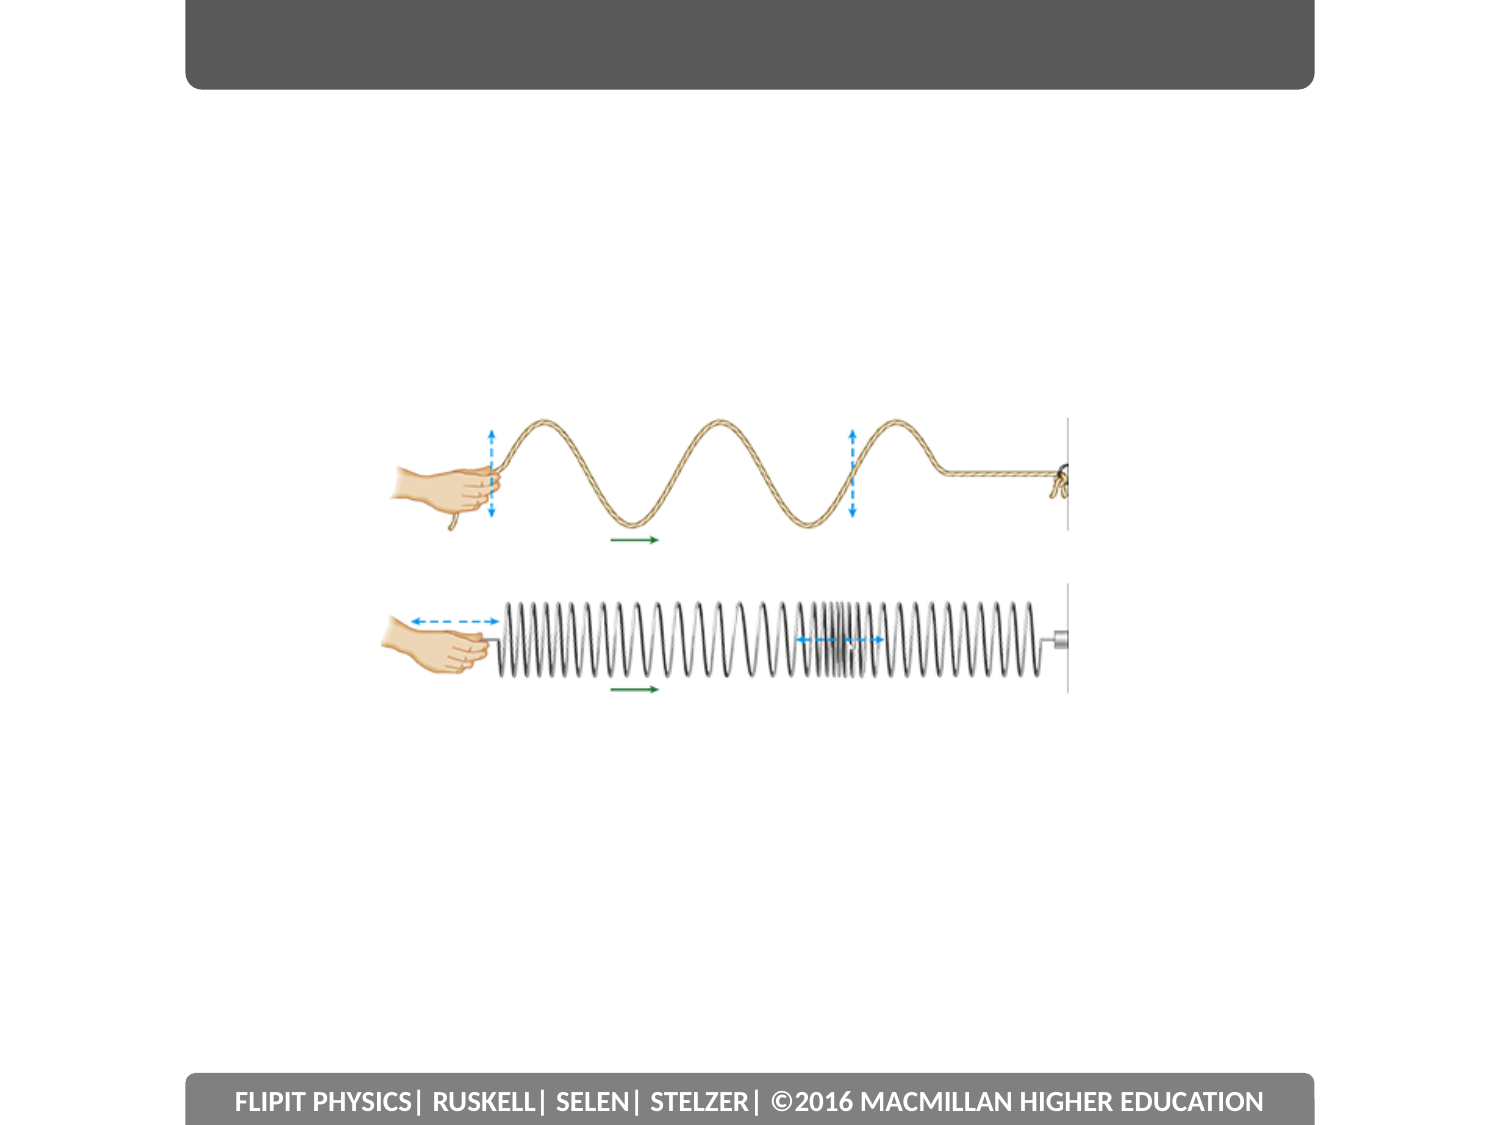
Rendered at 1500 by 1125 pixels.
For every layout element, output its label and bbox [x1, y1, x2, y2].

text_box [187, 1074, 1313, 1125]
text_box [185, 0, 1315, 90]
picture [380, 405, 1119, 720]
